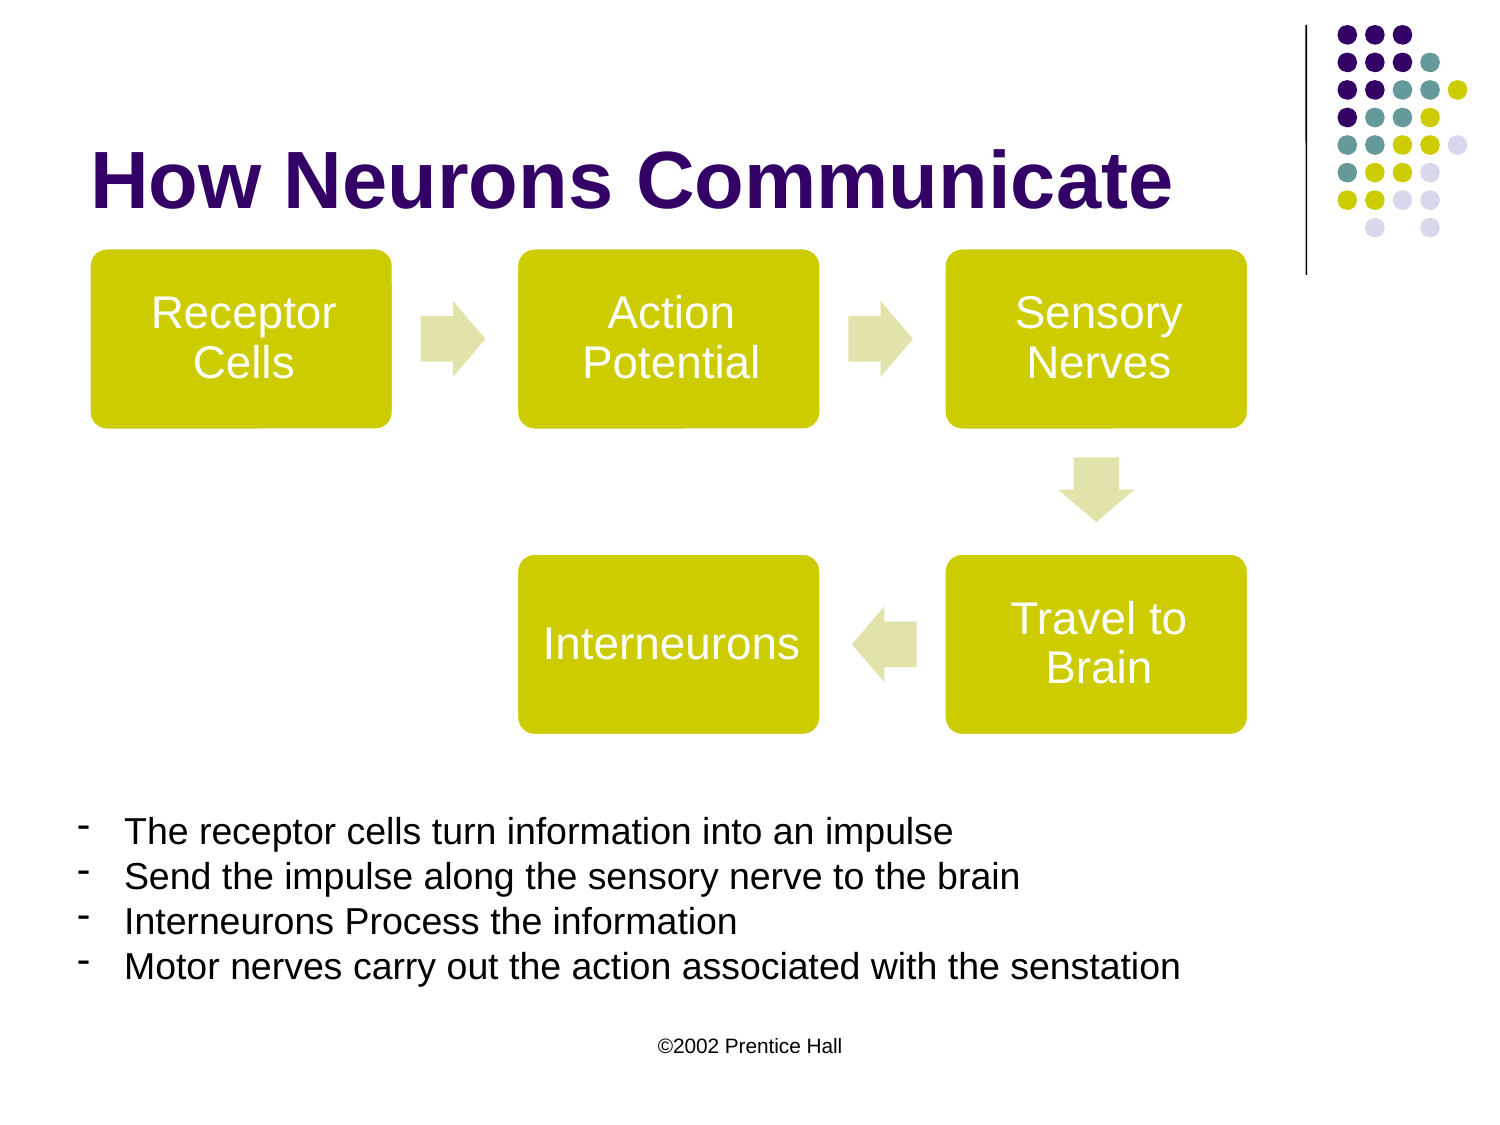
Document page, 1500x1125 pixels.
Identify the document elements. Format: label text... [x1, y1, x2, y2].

footer ©2002 Prentice Hall [512, 1025, 988, 1100]
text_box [87, 124, 1251, 859]
text_box The receptor cells turn information into an impulse Send the impulse along the sensory nerve to the brain Interneurons Process the information Motor nerves carry out the action associated with the senstation [62, 799, 1463, 995]
title How Neurons Communicate [75, 20, 1313, 233]
